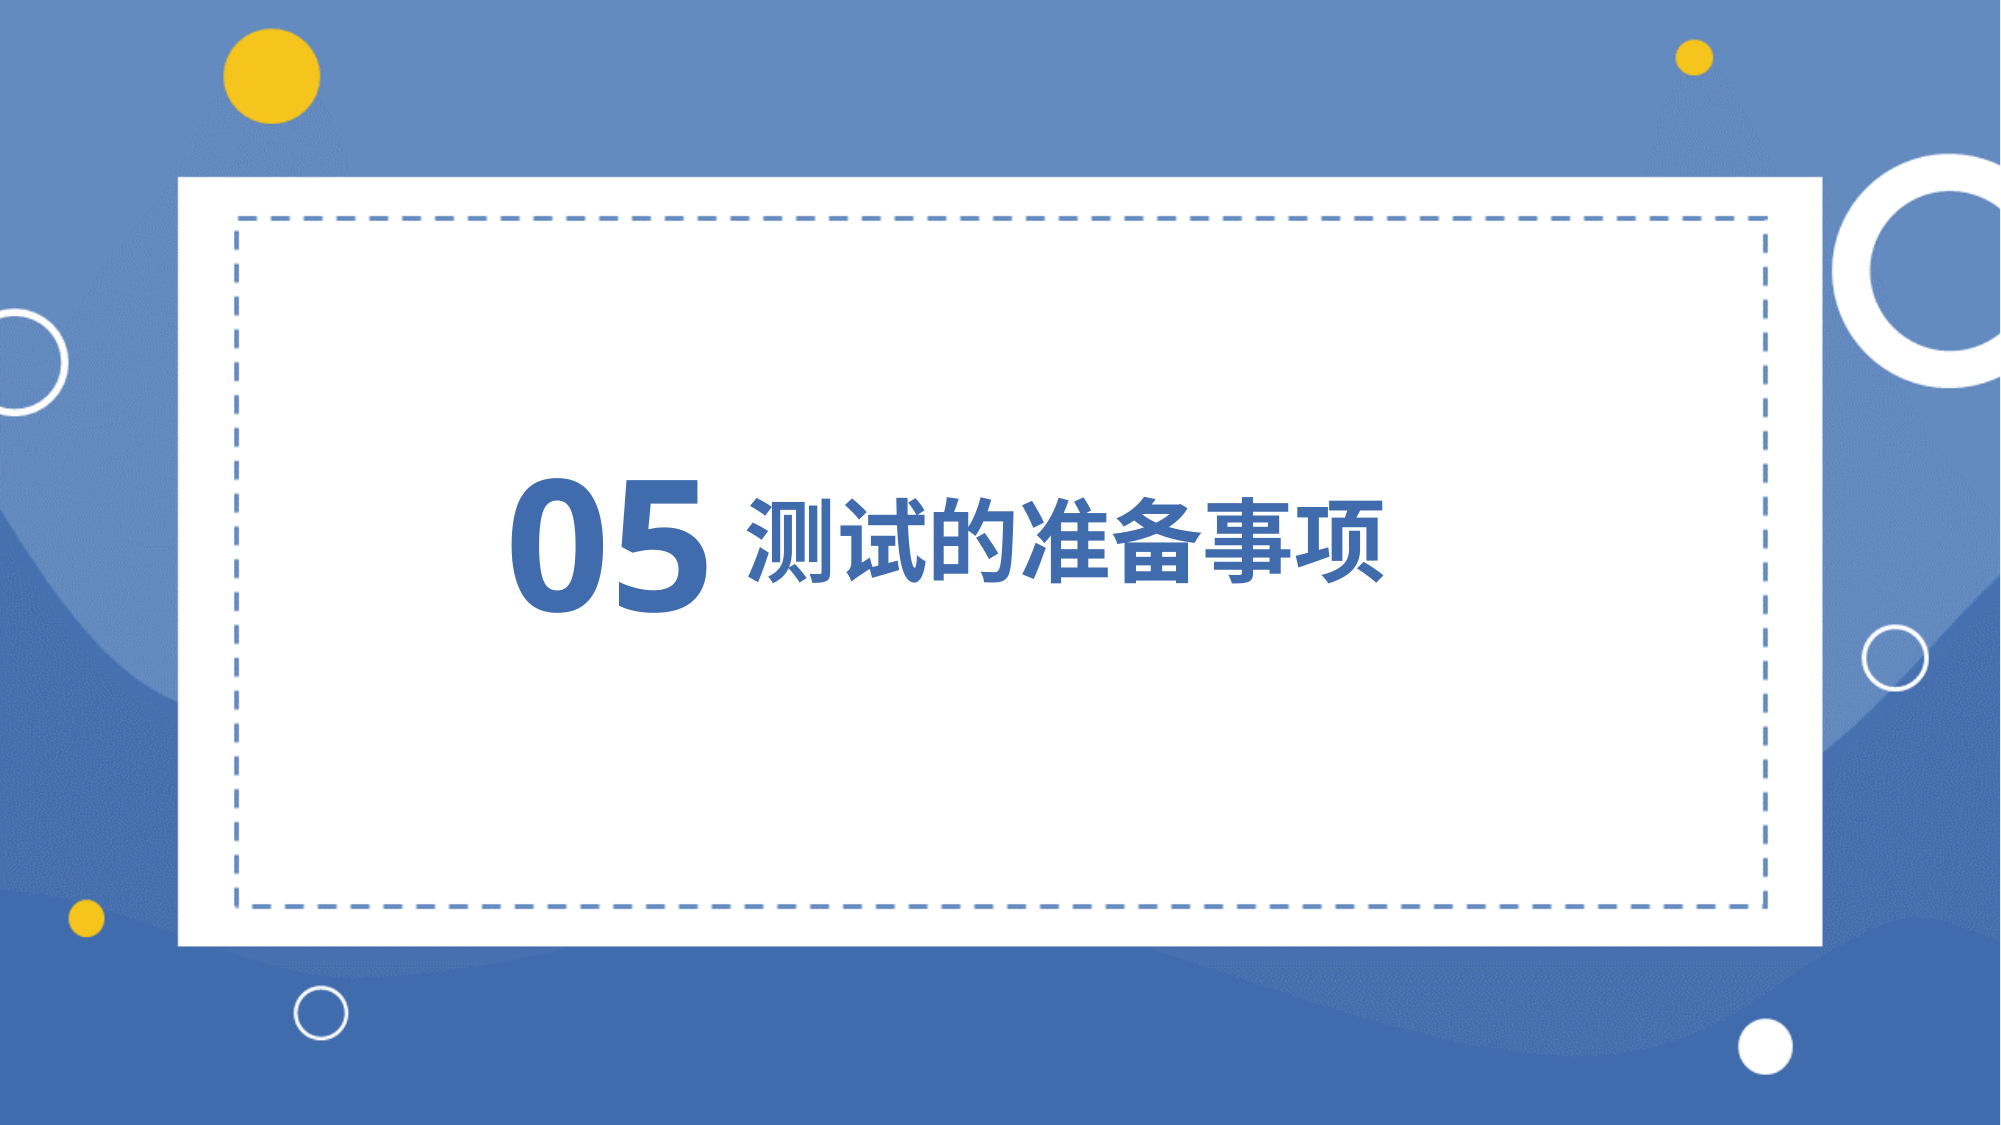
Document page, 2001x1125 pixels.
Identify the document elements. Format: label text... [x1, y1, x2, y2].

text_box 05 [490, 420, 730, 656]
picture [0, 0, 2001, 1125]
text_box 测试的准备事项 [730, 476, 1402, 602]
